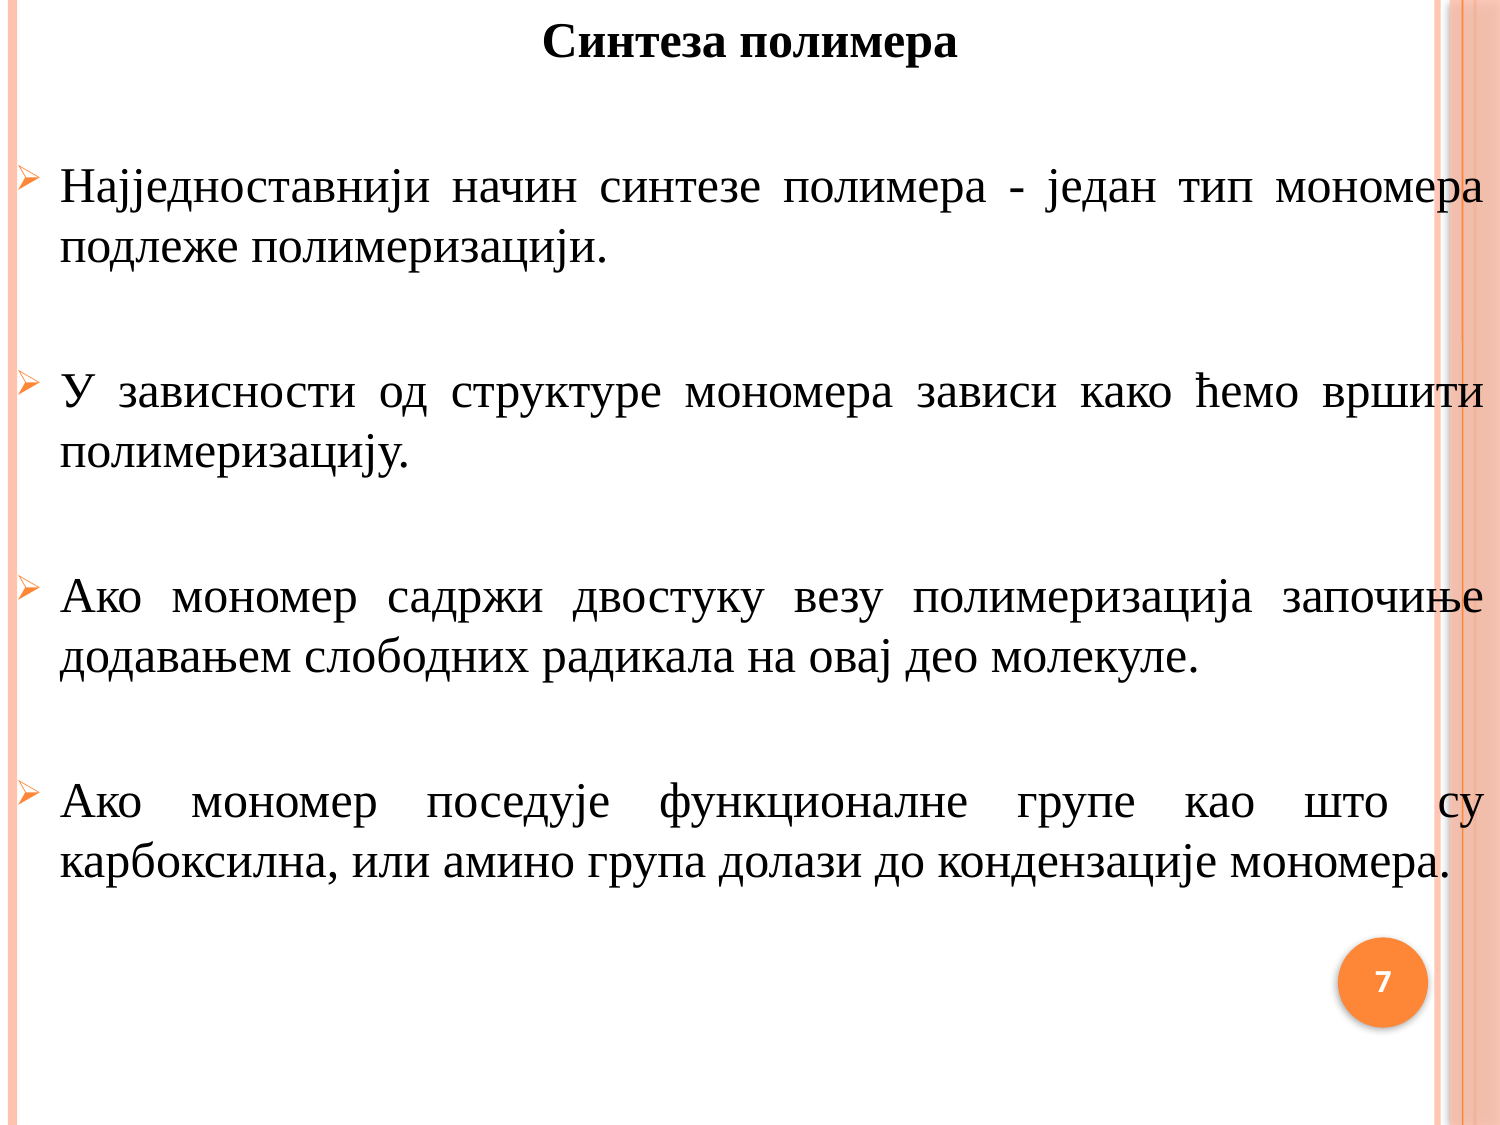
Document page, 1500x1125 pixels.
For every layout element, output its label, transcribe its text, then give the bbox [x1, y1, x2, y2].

list Синтеза полимера Најједноставнији начин синтезе полимера - један тип мономера подлеже полимеризацији. У зависности од структуре мономера зависи како ћемо вршити полимеризацију. Ако мономер садржи двостуку везу полимеризација започиње додавањем слободних радикала на овај део молекуле. Ако мономер поседује функционалне групе као што су карбоксилна, или амино група долази до кондензације мономера. [0, 0, 1500, 1125]
